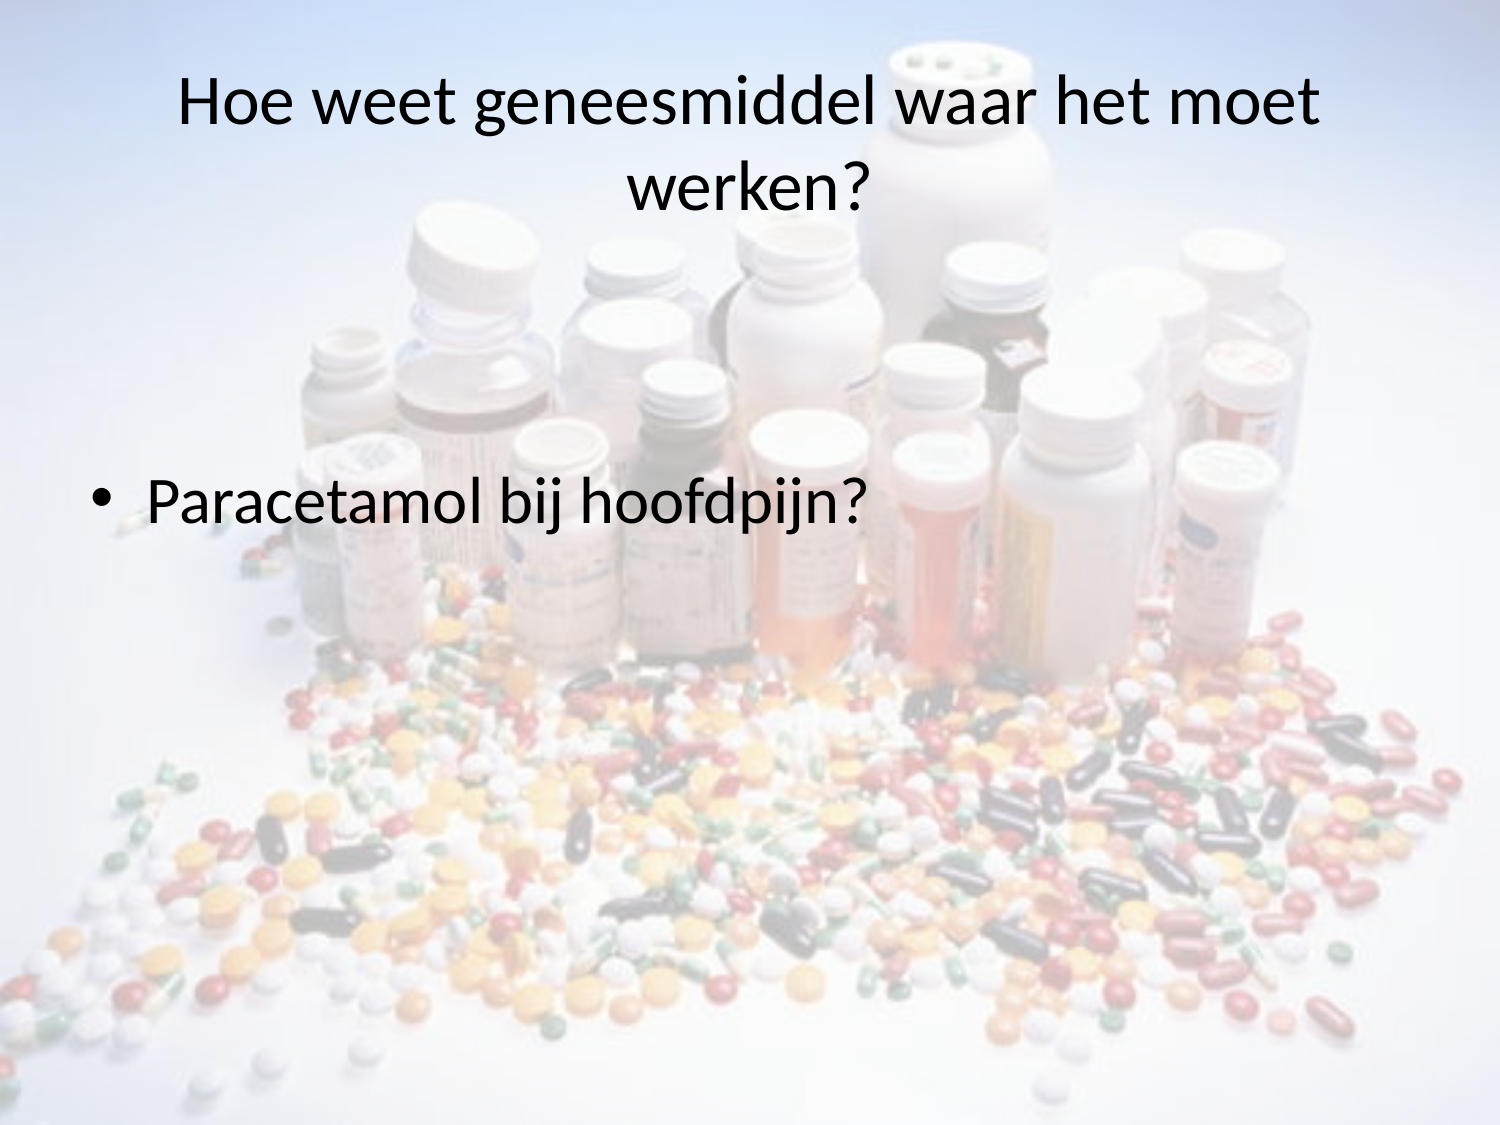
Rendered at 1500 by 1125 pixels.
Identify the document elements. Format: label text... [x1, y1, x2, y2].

title Hoe weet geneesmiddel waar het moet werken? [75, 45, 1425, 233]
list Paracetamol bij hoofdpijn? [75, 262, 1425, 1005]
